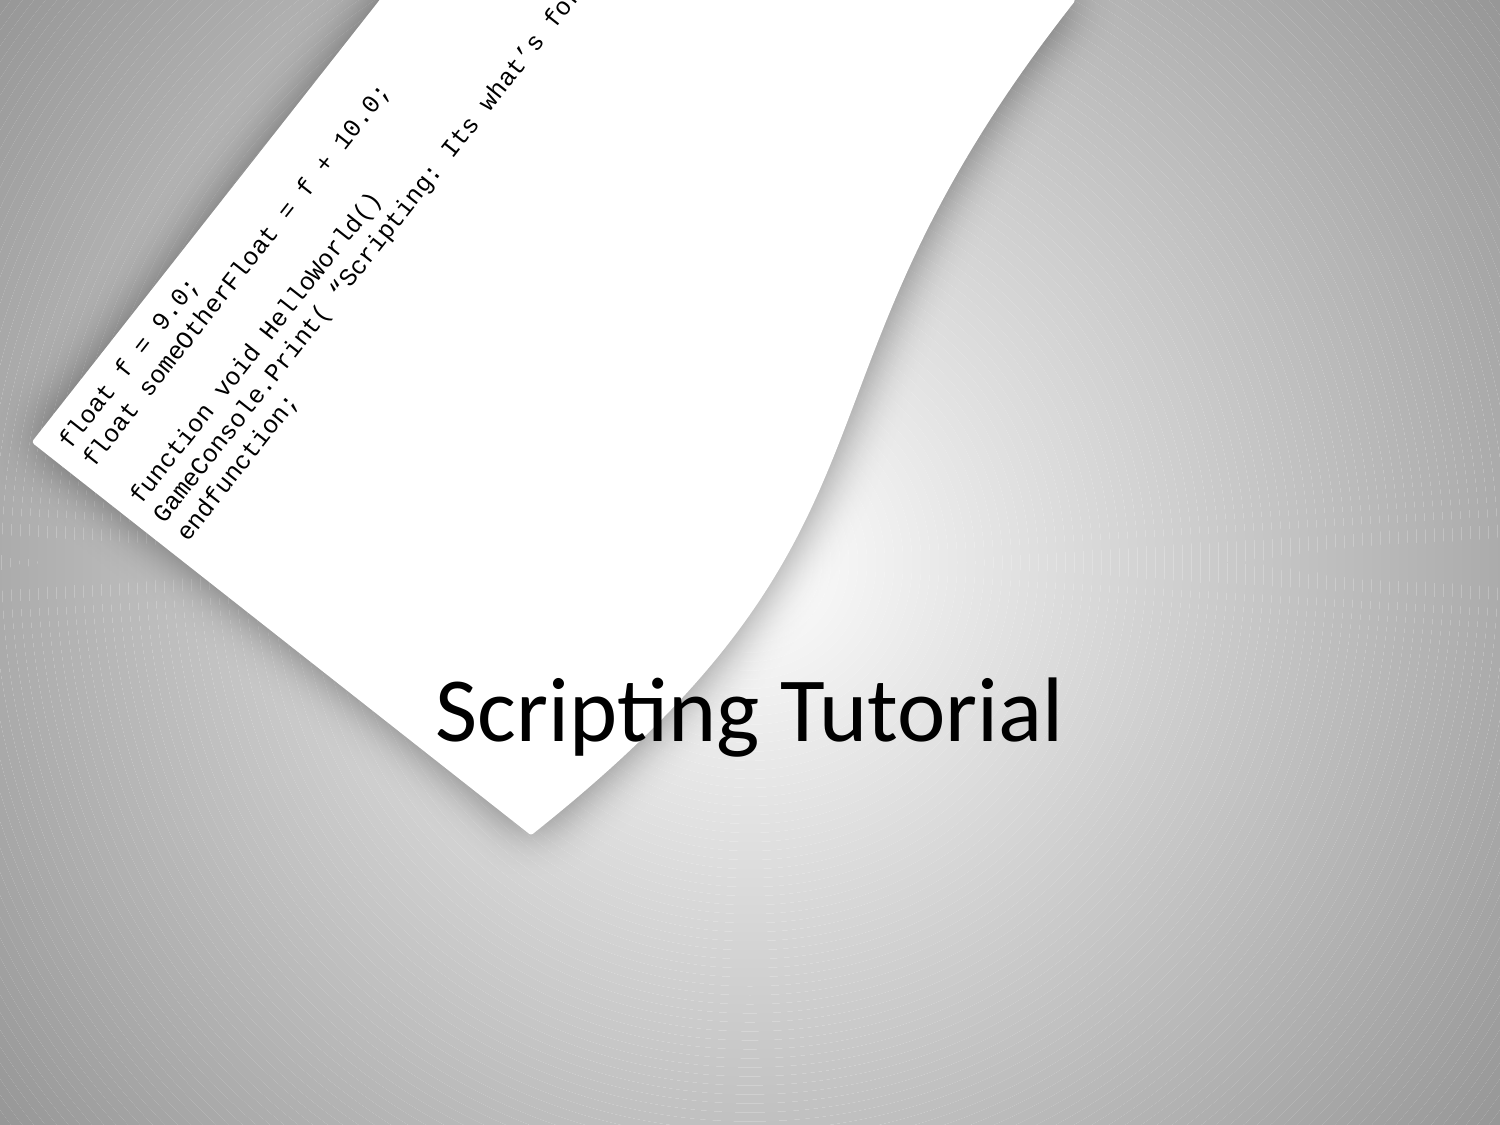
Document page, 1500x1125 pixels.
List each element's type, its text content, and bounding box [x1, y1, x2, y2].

title Scripting Tutorial [112, 583, 1388, 825]
text_box float f = 9.0; float someOtherFloat = f + 10.0; function void HelloWorld() GameConsole.Print( “Scripting: Its what’s for dinner” ); endfunction; [33, 0, 1074, 583]
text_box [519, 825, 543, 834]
